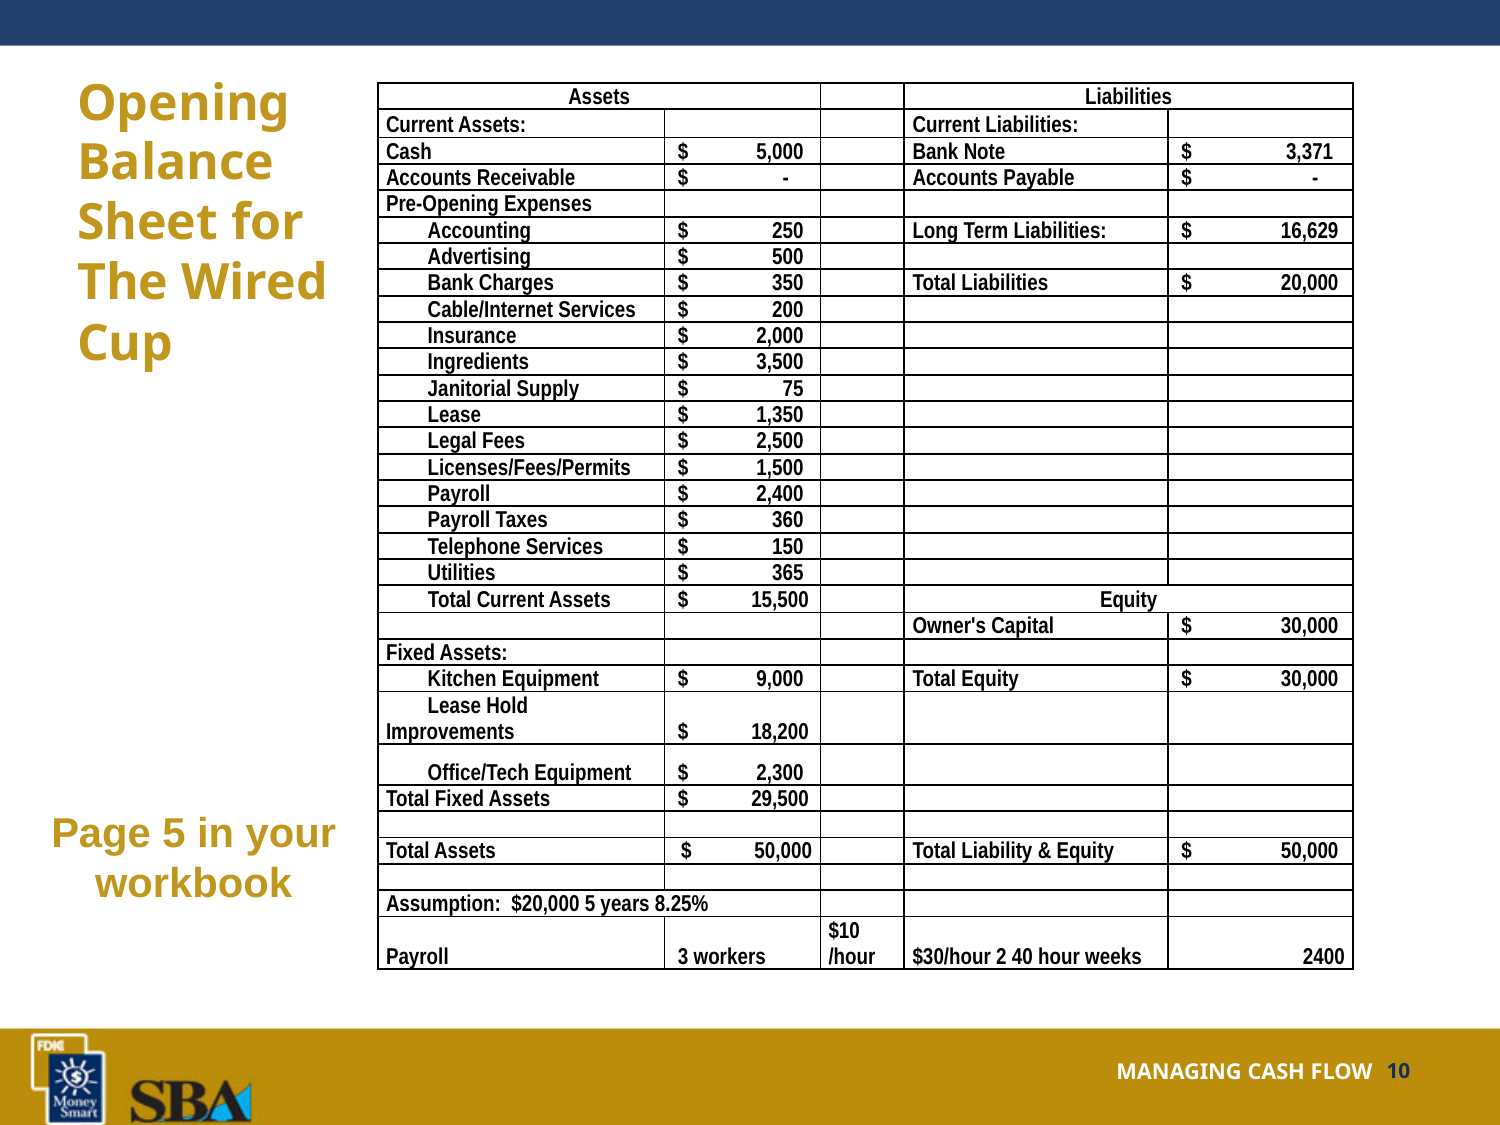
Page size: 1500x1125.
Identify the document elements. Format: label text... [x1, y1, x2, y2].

table_cell $ 3,371 [1169, 138, 1352, 163]
table_header Liabilities [905, 84, 1352, 108]
table_cell $ 1,350 [665, 402, 820, 426]
table_cell Total Liabilities [905, 270, 1167, 295]
table_cell Cable/Internet Services [379, 297, 664, 321]
table_cell [905, 891, 1167, 916]
table_cell [1169, 507, 1352, 532]
table_cell Total Liability & Equity [905, 838, 1167, 863]
table_cell $ 2,500 [665, 428, 820, 453]
table_cell Accounting [379, 218, 664, 242]
table_cell Total Current Assets [379, 586, 664, 612]
table_cell Total Fixed Assets [379, 786, 664, 810]
table_cell $ 350 [665, 270, 820, 295]
table_cell [821, 891, 903, 916]
table_cell $30/hour 2 40 hour weeks [905, 917, 1167, 968]
table_cell [821, 865, 903, 889]
table_cell [1169, 191, 1352, 216]
table_cell [821, 507, 903, 532]
table_cell [821, 218, 903, 242]
table_cell $ 250 [665, 218, 820, 242]
table_cell Current Assets: [379, 110, 664, 137]
table_cell $ 18,200 [665, 692, 820, 743]
table_cell Accounts Payable [905, 165, 1167, 189]
table_cell $ - [1169, 165, 1352, 189]
table_cell $ 50,000 [665, 838, 820, 863]
table_cell [1169, 110, 1352, 137]
table_cell $ 9,000 [665, 666, 820, 691]
table_cell [821, 165, 903, 189]
table_cell Long Term Liabilities: [905, 218, 1167, 242]
table_cell [821, 560, 903, 584]
table_cell Payroll [379, 481, 664, 505]
table_cell [821, 666, 903, 691]
text_box Page 5 in your workbook [23, 764, 364, 948]
table_cell [821, 786, 903, 810]
table_cell [1169, 692, 1352, 743]
table_cell [665, 110, 820, 137]
table_cell [905, 402, 1167, 426]
table_cell [1169, 244, 1352, 268]
table_cell $ 50,000 [1169, 838, 1352, 863]
table_cell [1169, 745, 1352, 784]
table_cell Legal Fees [379, 428, 664, 453]
table_cell $ 16,629 [1169, 218, 1352, 242]
table_cell [821, 244, 903, 268]
table_cell [905, 507, 1167, 532]
table_cell [821, 692, 903, 743]
table_cell [665, 613, 820, 638]
table_cell Accounts Receivable [379, 165, 664, 189]
table_cell [1169, 891, 1352, 916]
table_cell [821, 534, 903, 558]
table_cell [821, 586, 903, 612]
table_cell [905, 455, 1167, 479]
table_cell Kitchen Equipment [379, 666, 664, 691]
table_cell $ 2,300 [665, 745, 820, 784]
table_cell [821, 323, 903, 347]
table_cell Pre-Opening Expenses [379, 191, 664, 216]
table_cell $ 3,500 [665, 349, 820, 374]
table_cell Payroll Taxes [379, 507, 664, 532]
table_cell $ 30,000 [1169, 613, 1352, 638]
table_cell [821, 640, 903, 664]
table_cell [1169, 349, 1352, 374]
picture [0, 0, 1500, 1125]
table_cell [1169, 534, 1352, 558]
table_cell [665, 640, 820, 664]
table_cell [821, 745, 903, 784]
table_cell $ 500 [665, 244, 820, 268]
table_cell [905, 812, 1167, 837]
table_cell [905, 640, 1167, 664]
table_cell Current Liabilities: [905, 110, 1167, 137]
table_cell [1169, 812, 1352, 837]
table_cell $ 200 [665, 297, 820, 321]
table_cell [821, 428, 903, 453]
table_cell $ 15,500 [665, 586, 820, 612]
table_cell [379, 865, 664, 889]
table_cell [905, 191, 1167, 216]
table_cell [1169, 376, 1352, 400]
table_cell Equity [905, 586, 1352, 612]
table_cell $ - [665, 165, 820, 189]
table_cell [905, 428, 1167, 453]
table_cell [821, 270, 903, 295]
table_cell [905, 481, 1167, 505]
table_cell [821, 349, 903, 374]
table_cell [665, 865, 820, 889]
table_cell [1169, 323, 1352, 347]
table_header [821, 84, 903, 108]
table_cell [1169, 481, 1352, 505]
table_cell [905, 692, 1167, 743]
table_cell [821, 402, 903, 426]
table_cell Lease Hold Improvements [379, 692, 664, 743]
table_cell [1169, 786, 1352, 810]
table_cell [905, 745, 1167, 784]
title Opening Balance Sheet for The Wired Cup [61, 62, 365, 472]
table_cell [905, 349, 1167, 374]
table_cell $ 29,500 [665, 786, 820, 810]
table_cell [665, 191, 820, 216]
table_cell $ 30,000 [1169, 666, 1352, 691]
table_cell Janitorial Supply [379, 376, 664, 400]
table_cell [1169, 640, 1352, 664]
table_cell Lease [379, 402, 664, 426]
table_cell [1169, 455, 1352, 479]
table_cell [821, 613, 903, 638]
table_cell $ 75 [665, 376, 820, 400]
table_cell [665, 812, 820, 837]
table_cell $ 365 [665, 560, 820, 584]
table_cell Payroll [379, 917, 664, 968]
table_cell Telephone Services [379, 534, 664, 558]
table_cell $ 150 [665, 534, 820, 558]
table_cell $ 5,000 [665, 138, 820, 163]
table_cell $ 360 [665, 507, 820, 532]
table_cell Total Assets [379, 838, 664, 863]
table_cell $ 20,000 [1169, 270, 1352, 295]
table_cell $10 /hour [821, 917, 903, 968]
table_cell [821, 376, 903, 400]
table_cell [821, 481, 903, 505]
table_header Assets [379, 84, 820, 108]
table_cell 2400 [1169, 917, 1352, 968]
table_cell [905, 244, 1167, 268]
table_cell Licenses/Fees/Permits [379, 455, 664, 479]
table_cell [905, 376, 1167, 400]
table_cell $ 2,400 [665, 481, 820, 505]
table_cell Utilities [379, 560, 664, 584]
table_cell Owner's Capital [905, 613, 1167, 638]
table_cell [905, 865, 1167, 889]
table_cell Total Equity [905, 666, 1167, 691]
table_cell [905, 323, 1167, 347]
table_cell Insurance [379, 323, 664, 347]
table_cell Fixed Assets: [379, 640, 664, 664]
table_cell [379, 812, 664, 837]
table_cell [821, 812, 903, 837]
table_cell Bank Note [905, 138, 1167, 163]
table_cell Ingredients [379, 349, 664, 374]
table_cell [1169, 428, 1352, 453]
table_cell [1169, 865, 1352, 889]
table_cell Bank Charges [379, 270, 664, 295]
table_cell [821, 191, 903, 216]
table_cell [821, 297, 903, 321]
table_cell [821, 138, 903, 163]
table_cell Cash [379, 138, 664, 163]
table_cell [379, 613, 664, 638]
table_cell [1169, 297, 1352, 321]
table_cell [1169, 402, 1352, 426]
table_cell Advertising [379, 244, 664, 268]
table_cell Office/Tech Equipment [379, 745, 664, 784]
table_cell [905, 786, 1167, 810]
table_cell 3 workers [665, 917, 820, 968]
table_cell [821, 455, 903, 479]
table_cell [905, 534, 1167, 558]
table_cell [905, 297, 1167, 321]
table_cell [905, 560, 1167, 584]
table_cell [821, 838, 903, 863]
table_cell [821, 110, 903, 137]
table_cell [1169, 560, 1352, 584]
table_cell Assumption: $20,000 5 years 8.25% [379, 891, 820, 916]
table_cell $ 1,500 [665, 455, 820, 479]
table_cell $ 2,000 [665, 323, 820, 347]
